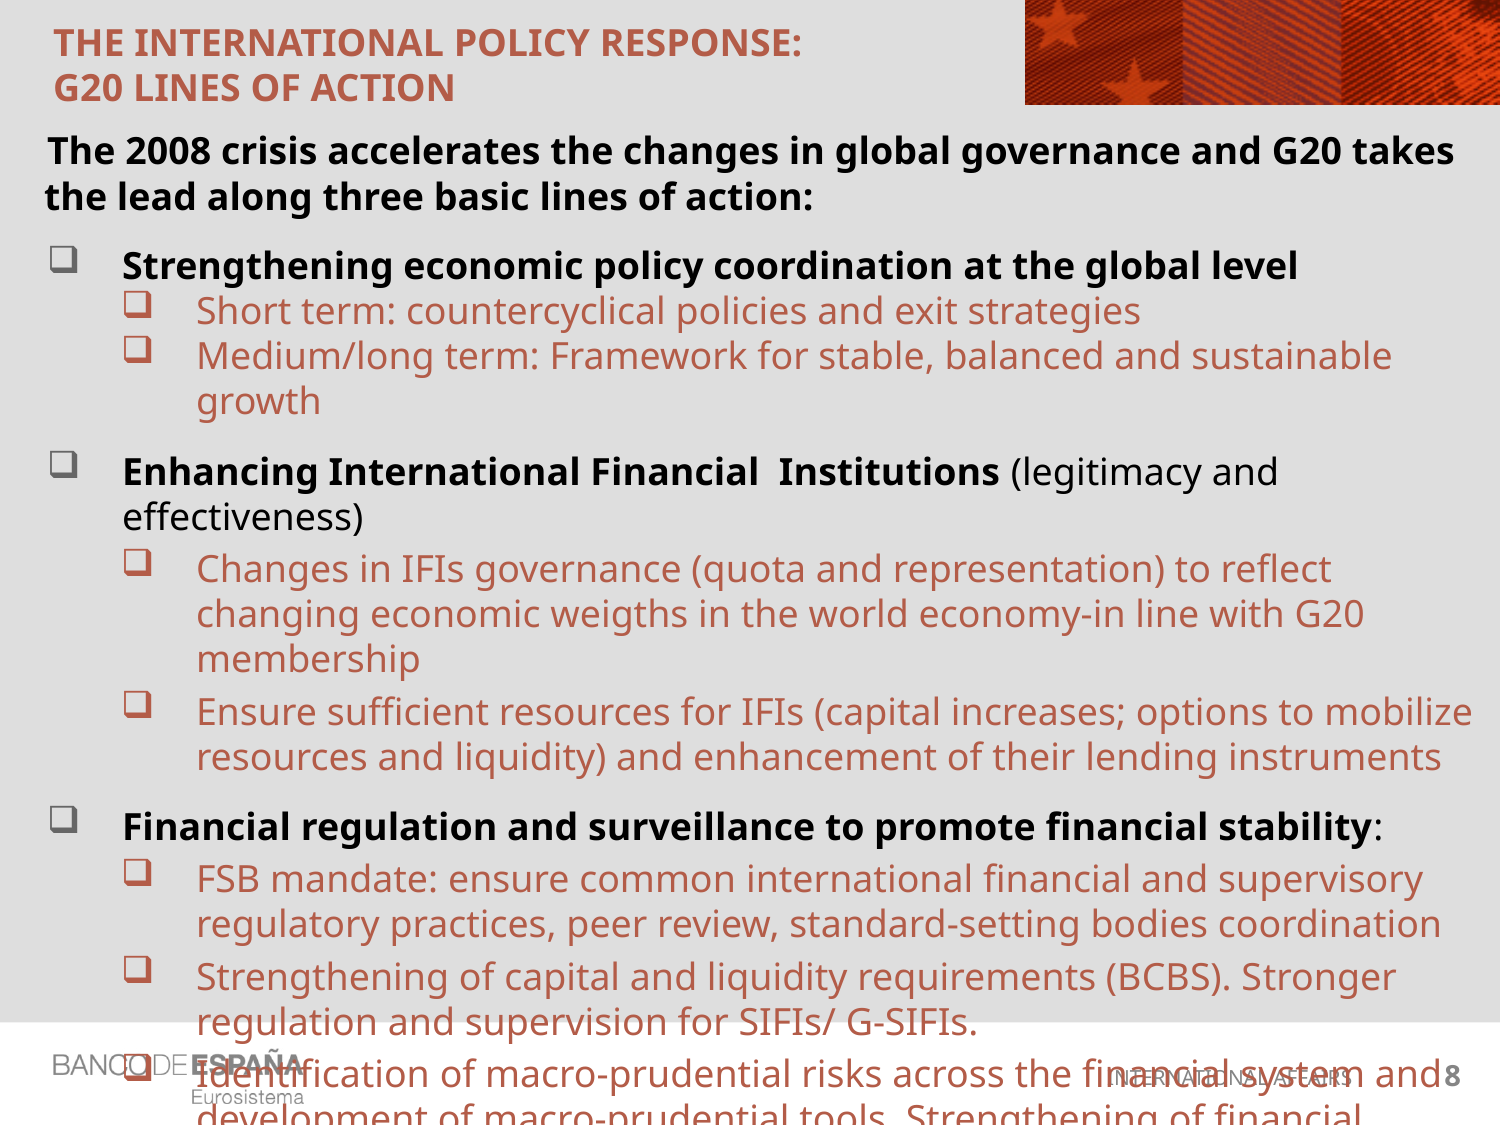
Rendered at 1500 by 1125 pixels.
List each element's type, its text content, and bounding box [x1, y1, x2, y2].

list The 2008 crisis accelerates the changes in global governance and G20 takes the lead along three basic lines of action: Strengthening economic policy coordination at the global level Short term: countercyclical policies and exit strategies Medium/long term: Framework for stable, balanced and sustainable growth Enhancing International Financial Institutions (legitimacy and effectiveness) Changes in IFIs governance (quota and representation) to reflect changing economic weigths in the world economy-in line with G20 membership Ensure sufficient resources for IFIs (capital increases; options to mobilize resources and liquidity) and enhancement of their lending instruments Financial regulation and surveillance to promote financial stability: FSB mandate: ensure common international financial and supervisory regulatory practices, peer review, standard-setting bodies coordination Strengthening of capital and liquidity requirements (BCBS). Stronger regulation and supervision for SIFIs/ G-SIFIs. Identification of macro-prudential risks across the financial system and development of macro-prudential tools. Strengthening of financial markets [0, 119, 1500, 1013]
title THE INTERNATIONAL POLICY RESPONSE: G20 LINES OF ACTION [37, 2, 1011, 126]
picture [1025, 0, 1500, 105]
slide_number 8 [1390, 1049, 1477, 1104]
picture [53, 1048, 304, 1104]
